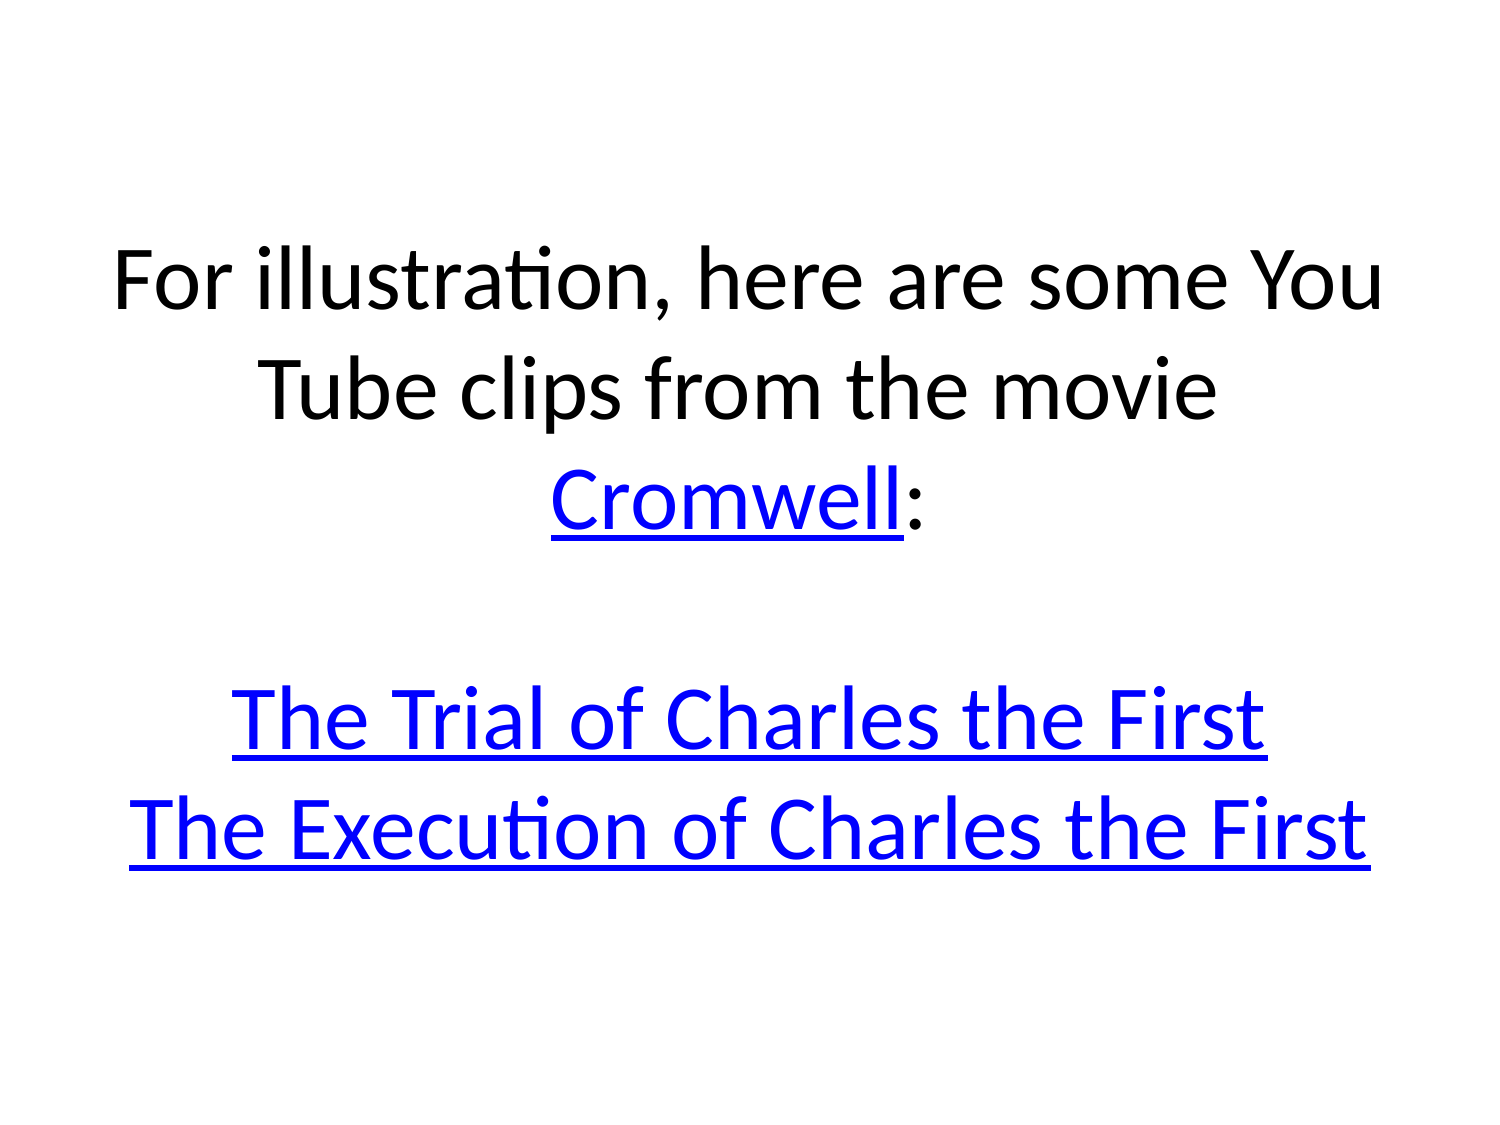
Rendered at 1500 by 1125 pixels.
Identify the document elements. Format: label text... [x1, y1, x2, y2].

title For illustration, here are some You Tube clips from the movie Cromwell: The Trial of Charles the First The Execution of Charles the First [74, 44, 1426, 1051]
